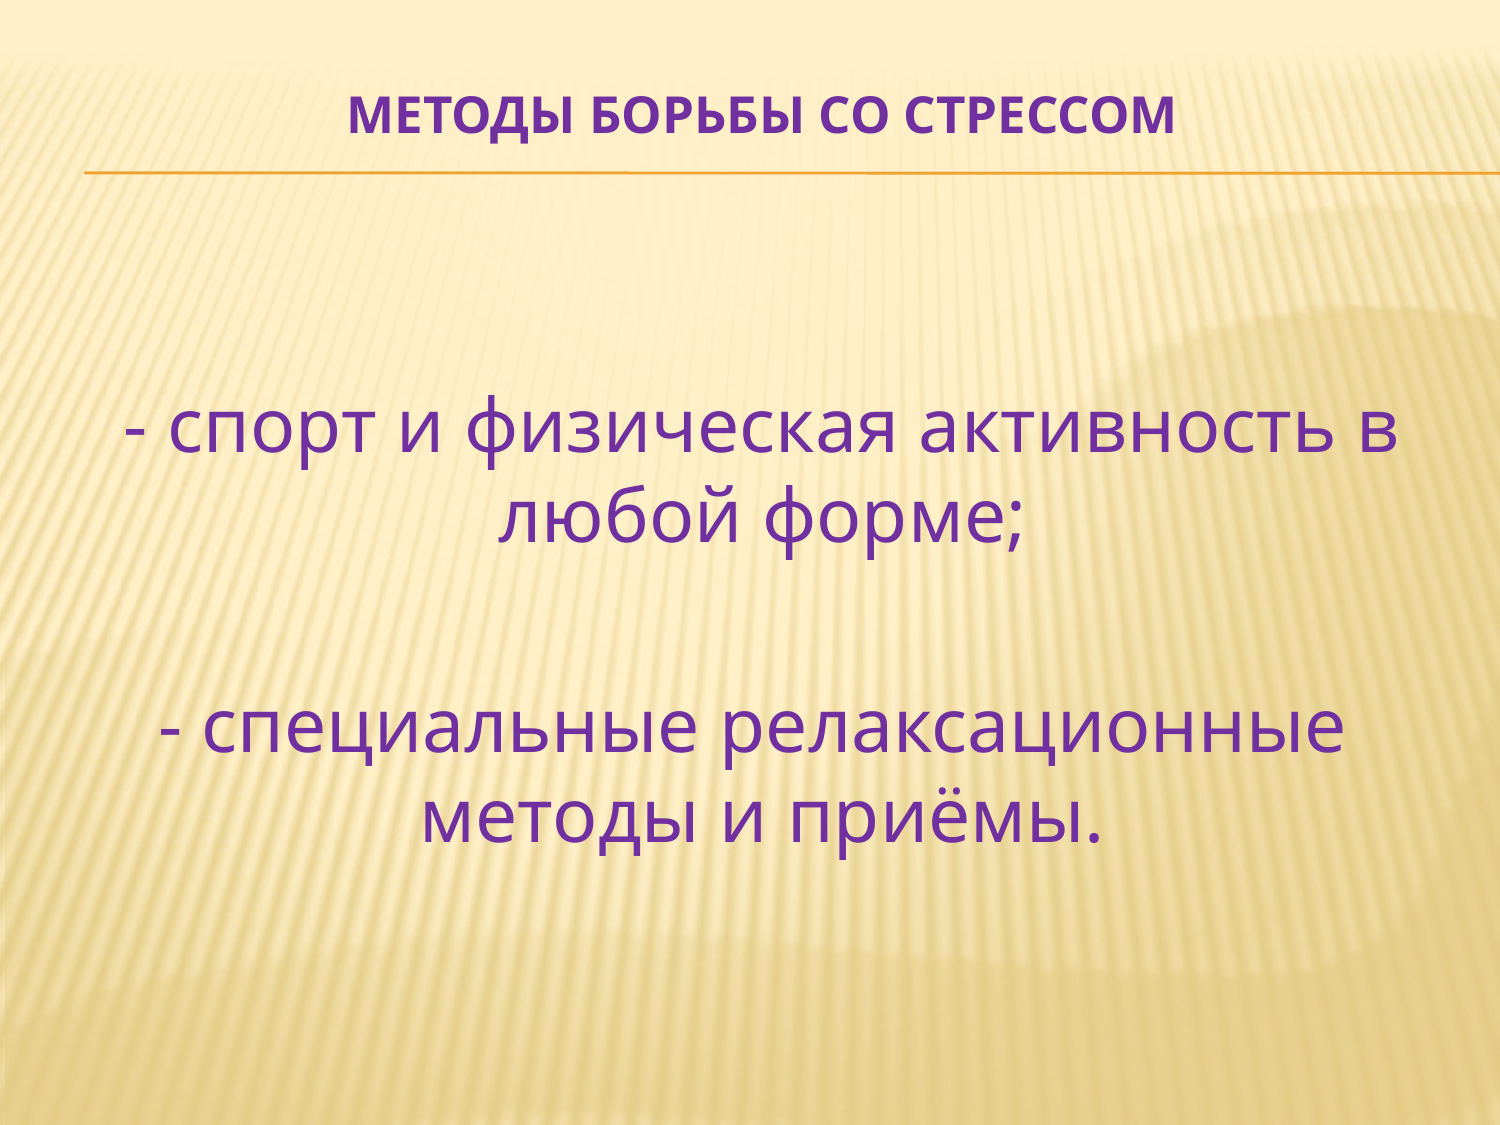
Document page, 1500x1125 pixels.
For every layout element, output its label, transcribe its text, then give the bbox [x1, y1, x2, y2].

list - спорт и физическая активность в любой форме; - специальные релаксационные методы и приёмы. [50, 254, 1475, 998]
title Методы борьбы со стрессом [50, 75, 1475, 213]
